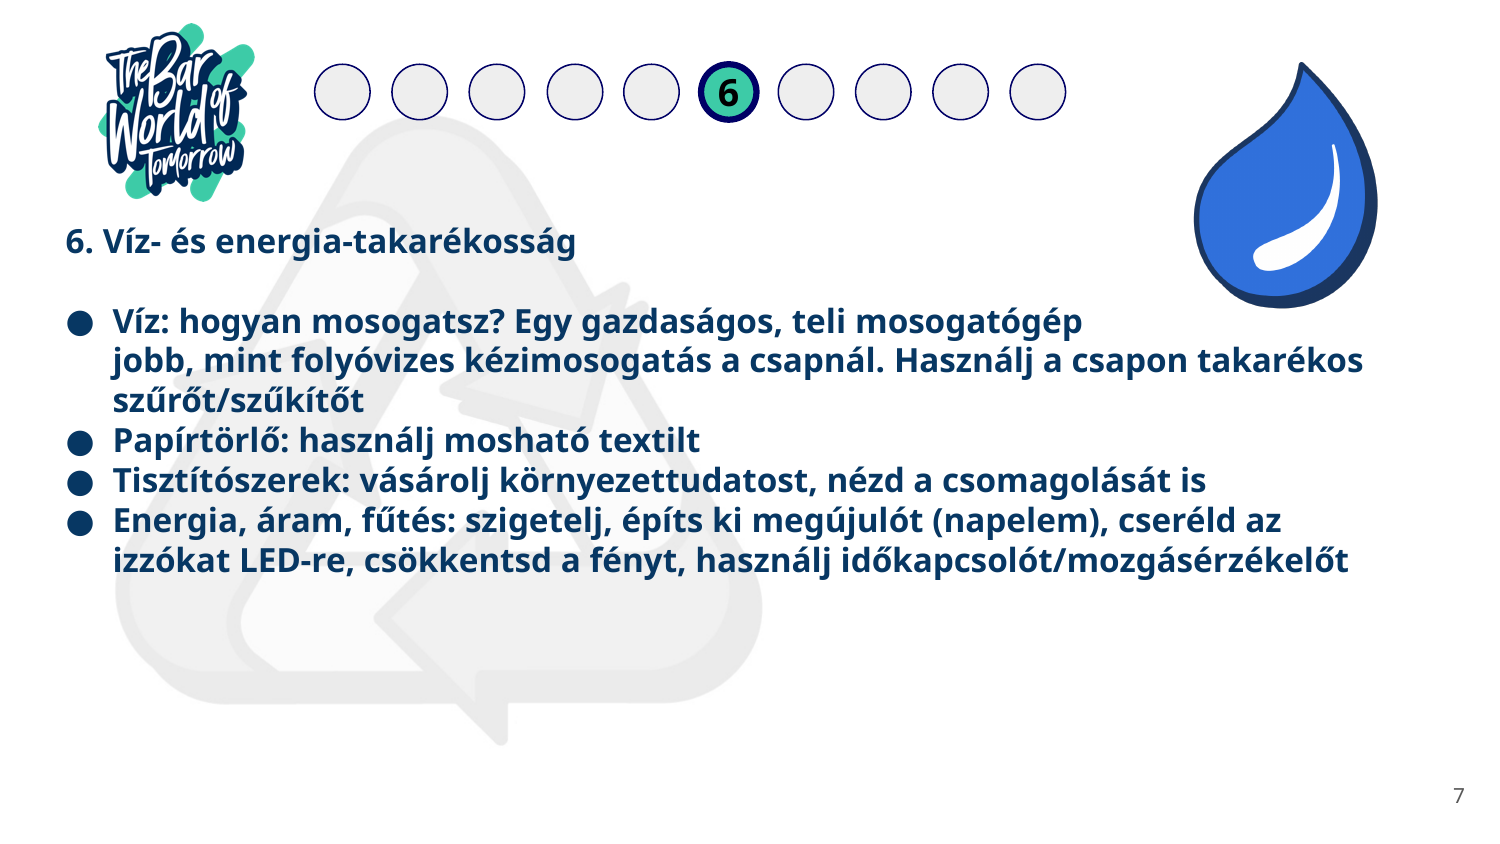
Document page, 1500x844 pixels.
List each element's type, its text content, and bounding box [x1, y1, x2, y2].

text_box [1010, 64, 1066, 120]
text_box 6 [701, 64, 757, 120]
text_box [855, 64, 912, 120]
picture [47, 23, 797, 819]
text_box [391, 64, 448, 120]
picture [1128, 30, 1436, 333]
text_box [314, 64, 371, 120]
text_box [547, 64, 603, 120]
text_box [778, 64, 834, 120]
text_box [469, 64, 525, 120]
slide_number 7 [1404, 764, 1480, 830]
text_box [623, 64, 680, 120]
subtitle 6. Víz- és energia-takarékosság Víz: hogyan mosogatsz? Egy gazdaságos, teli mosogatógép jobb, mint folyóvizes kézimosogatás a csapnál. Használj a csapon takarékos szűrőt/szűkítőt Papírtörlő: használj mosható textilt Tisztítószerek: vásárolj környezettudatost, nézd a csomagolását is Energia, áram, fűtés: szigetelj, építs ki megújulót (napelem), cseréld az izzókat LED-re, csökkentsd a fényt, használj időkapcsolót/mozgásérzékelőt [50, 204, 1404, 844]
text_box [932, 64, 989, 120]
